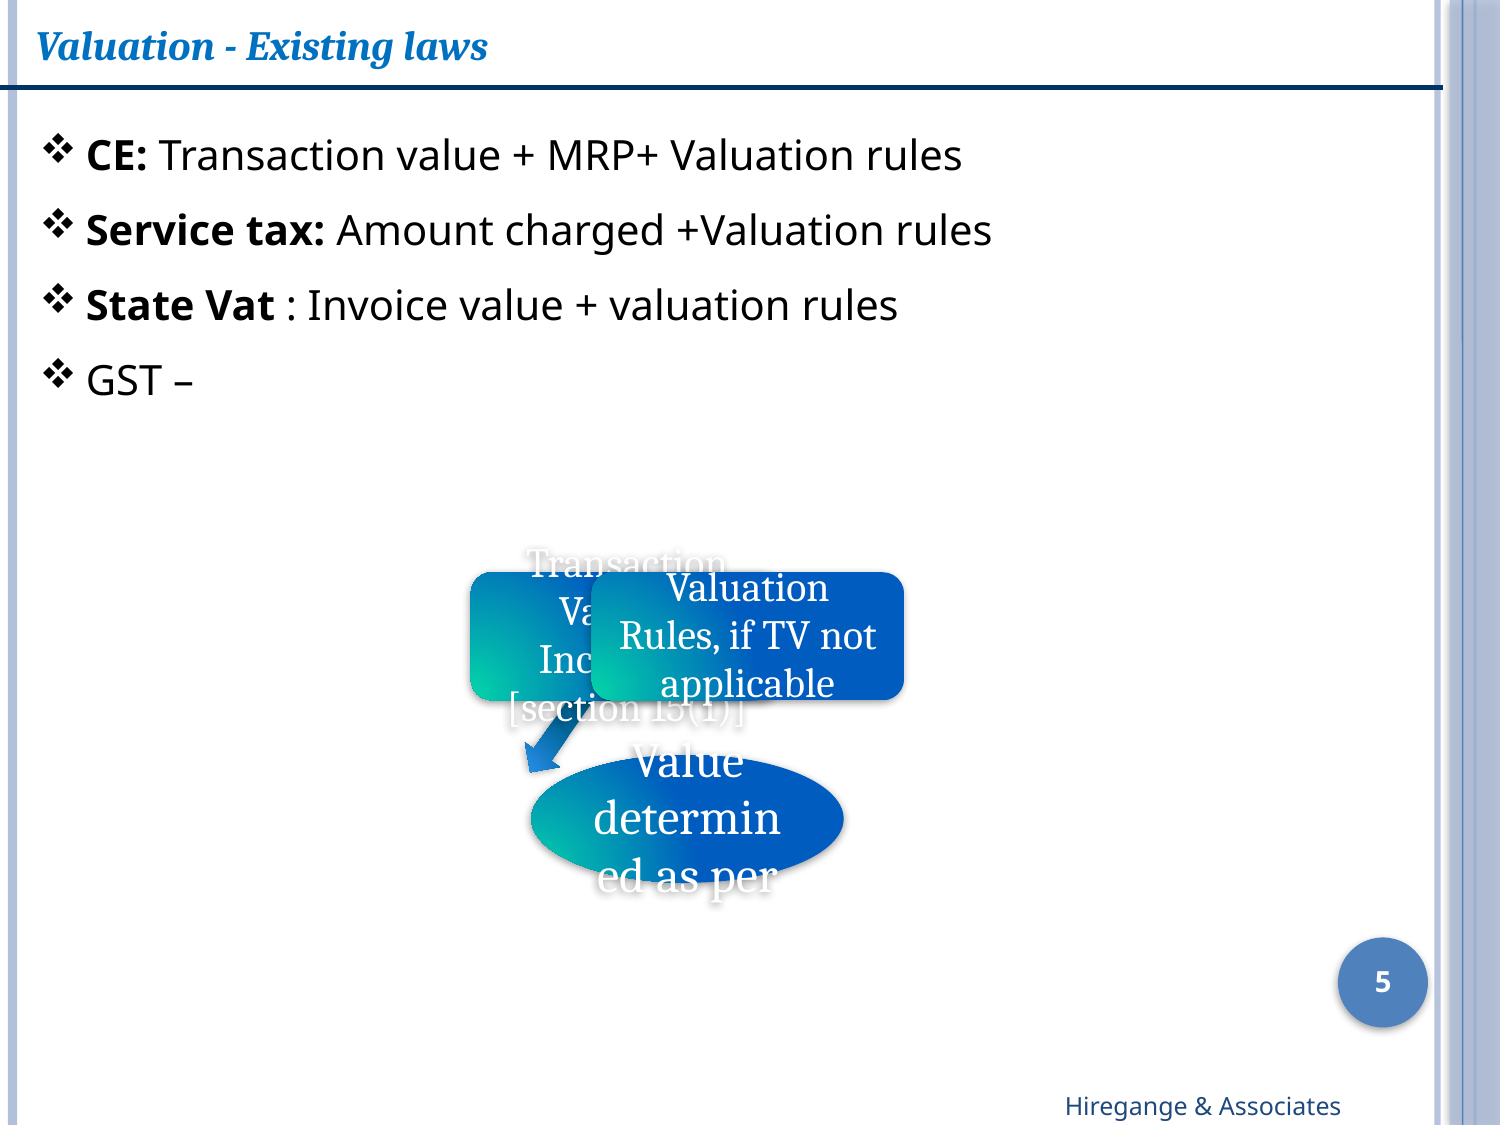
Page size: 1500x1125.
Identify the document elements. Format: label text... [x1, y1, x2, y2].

text_box CE: Transaction value + MRP+ Valuation rules Service tax: Amount charged +Valuation rules State Vat : Invoice value + valuation rules GST – [24, 96, 1450, 461]
text_box Valuation - Existing laws [20, 11, 1113, 76]
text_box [61, 561, 1313, 1076]
footer Hiregange & Associates [1050, 1074, 1500, 1125]
slide_number 5 [1333, 940, 1434, 1027]
